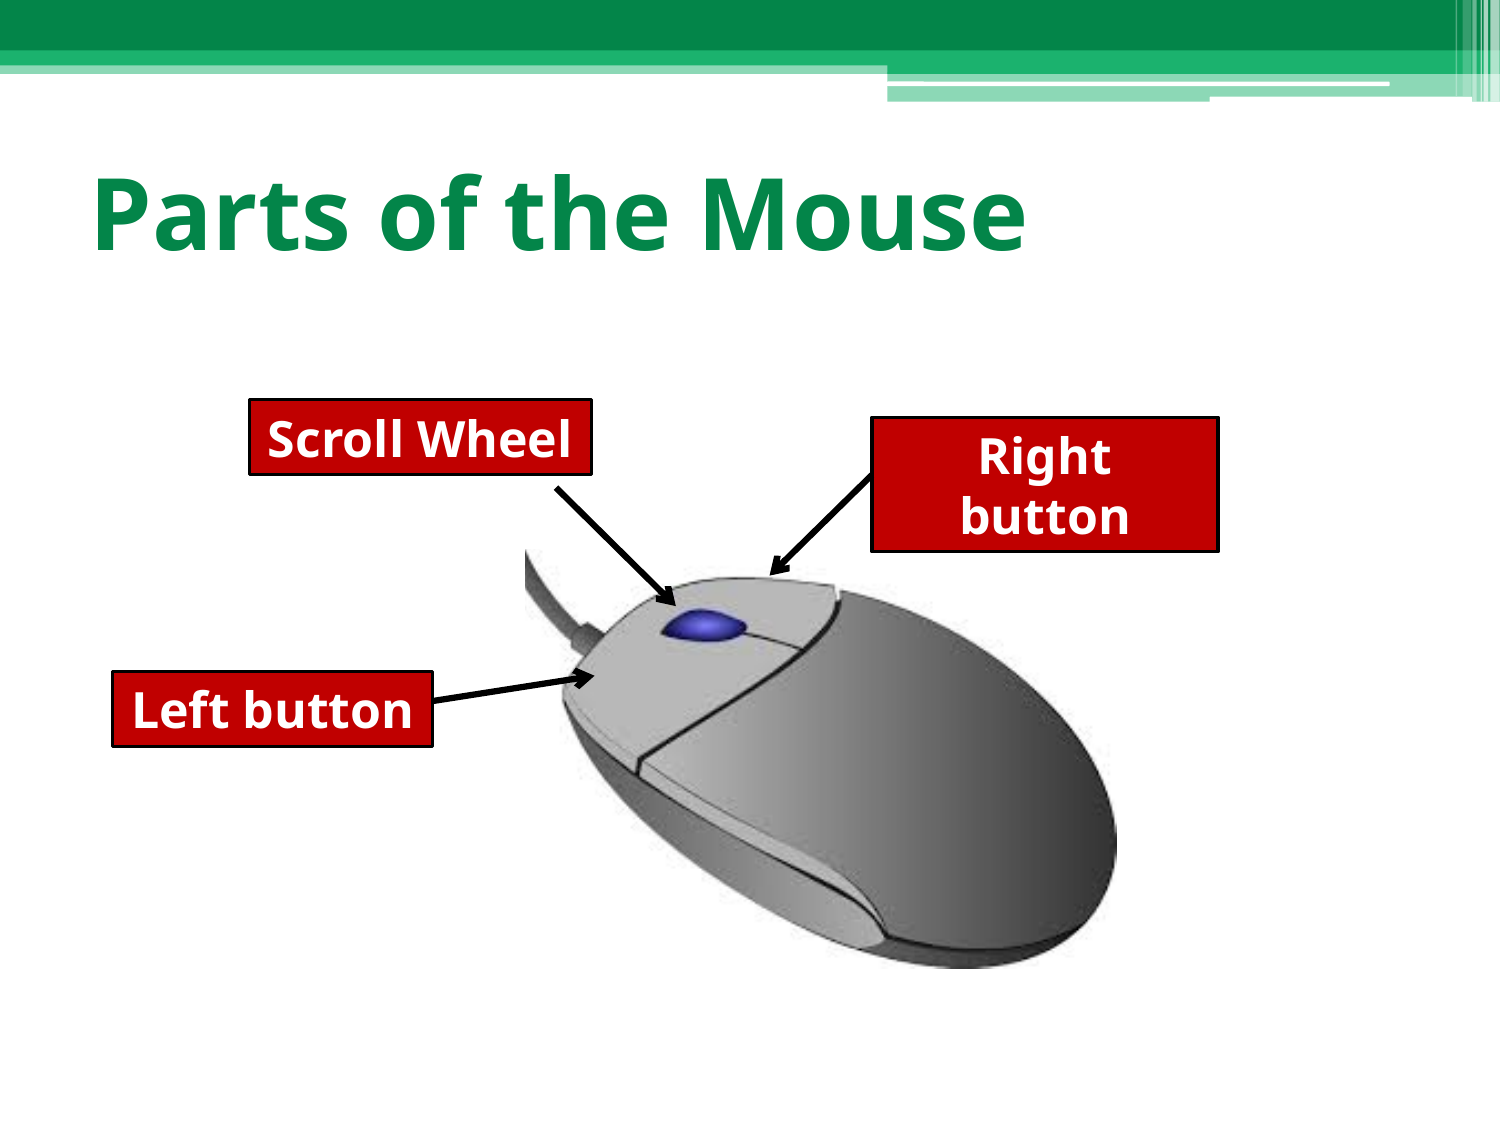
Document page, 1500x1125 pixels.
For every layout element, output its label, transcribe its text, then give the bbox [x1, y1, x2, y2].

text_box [555, 487, 676, 607]
text_box Left button [112, 671, 433, 747]
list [524, 549, 1117, 969]
text_box Scroll Wheel [249, 399, 592, 475]
text_box Right button [871, 417, 1219, 552]
title Parts of the Mouse [75, 123, 1425, 298]
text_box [432, 675, 595, 701]
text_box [769, 474, 872, 576]
